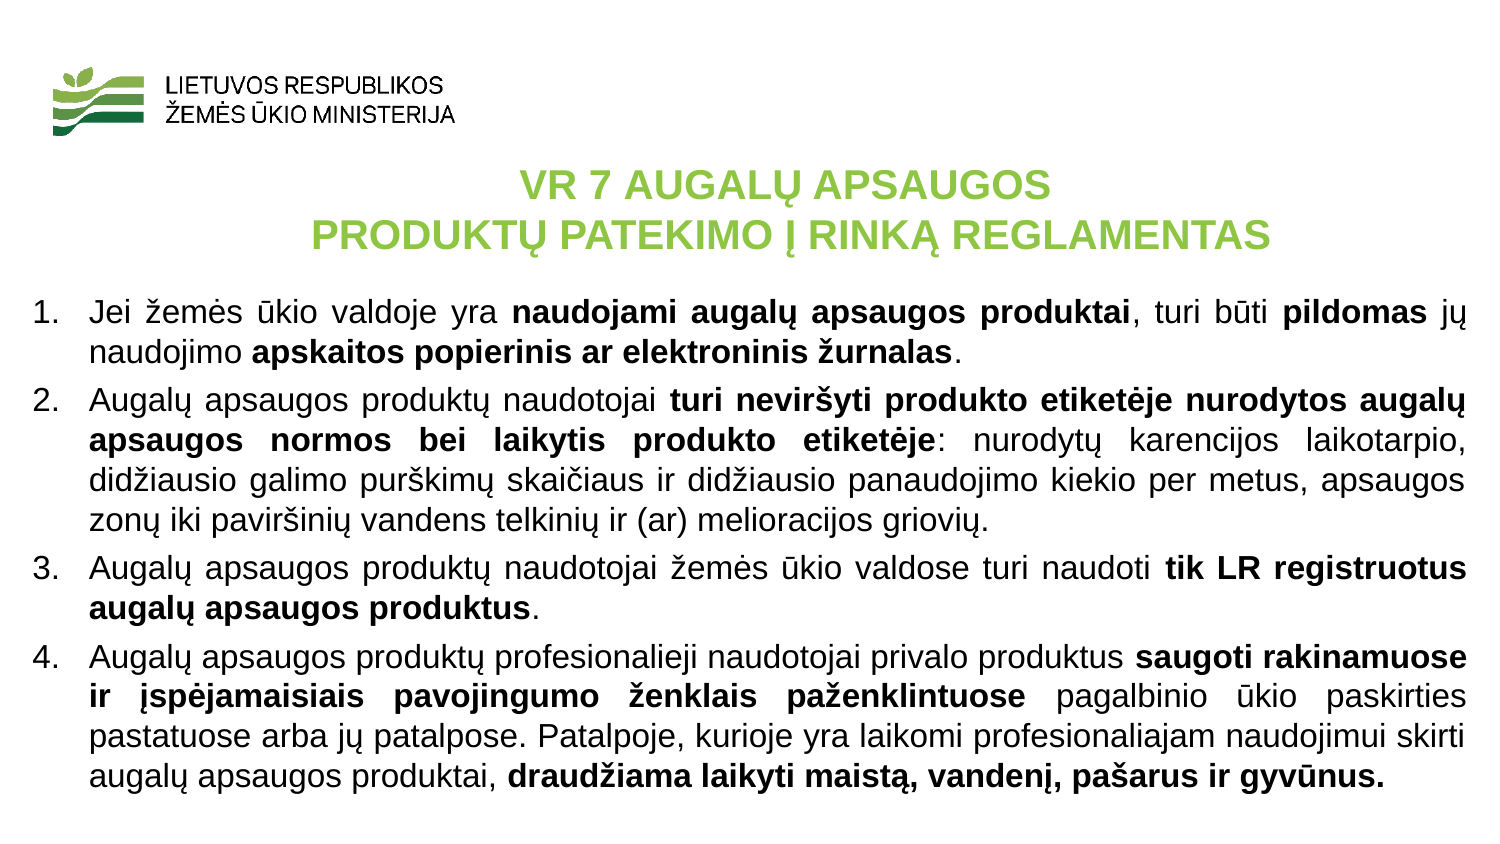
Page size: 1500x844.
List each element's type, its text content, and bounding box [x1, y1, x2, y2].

picture [52, 67, 455, 137]
text_box Jei žemės ūkio valdoje yra naudojami augalų apsaugos produktai, turi būti pildomas jų naudojimo apskaitos popierinis ar elektroninis žurnalas. Augalų apsaugos produktų naudotojai turi neviršyti produkto etiketėje nurodytos augalų apsaugos normos bei laikytis produkto etiketėje: nurodytų karencijos laikotarpio, didžiausio galimo purškimų skaičiaus ir didžiausio panaudojimo kiekio per metus, apsaugos zonų iki paviršinių vandens telkinių ir (ar) melioracijos griovių. Augalų apsaugos produktų naudotojai žemės ūkio valdose turi naudoti tik LR registruotus augalų apsaugos produktus. Augalų apsaugos produktų profesionalieji naudotojai privalo produktus saugoti rakinamuose ir įspėjamaisiais pavojingumo ženklais paženklintuose pagalbinio ūkio paskirties pastatuose arba jų patalpose. Patalpoje, kurioje yra laikomi profesionaliajam naudojimui skirti augalų apsaugos produktai, draudžiama laikyti maistą, vandenį, pašarus ir gyvūnus. [17, 282, 1483, 844]
text_box VR 7 AUGALŲ APSAUGOS PRODUKTŲ PATEKIMO Į RINKĄ REGLAMENTAS [194, 150, 1388, 265]
